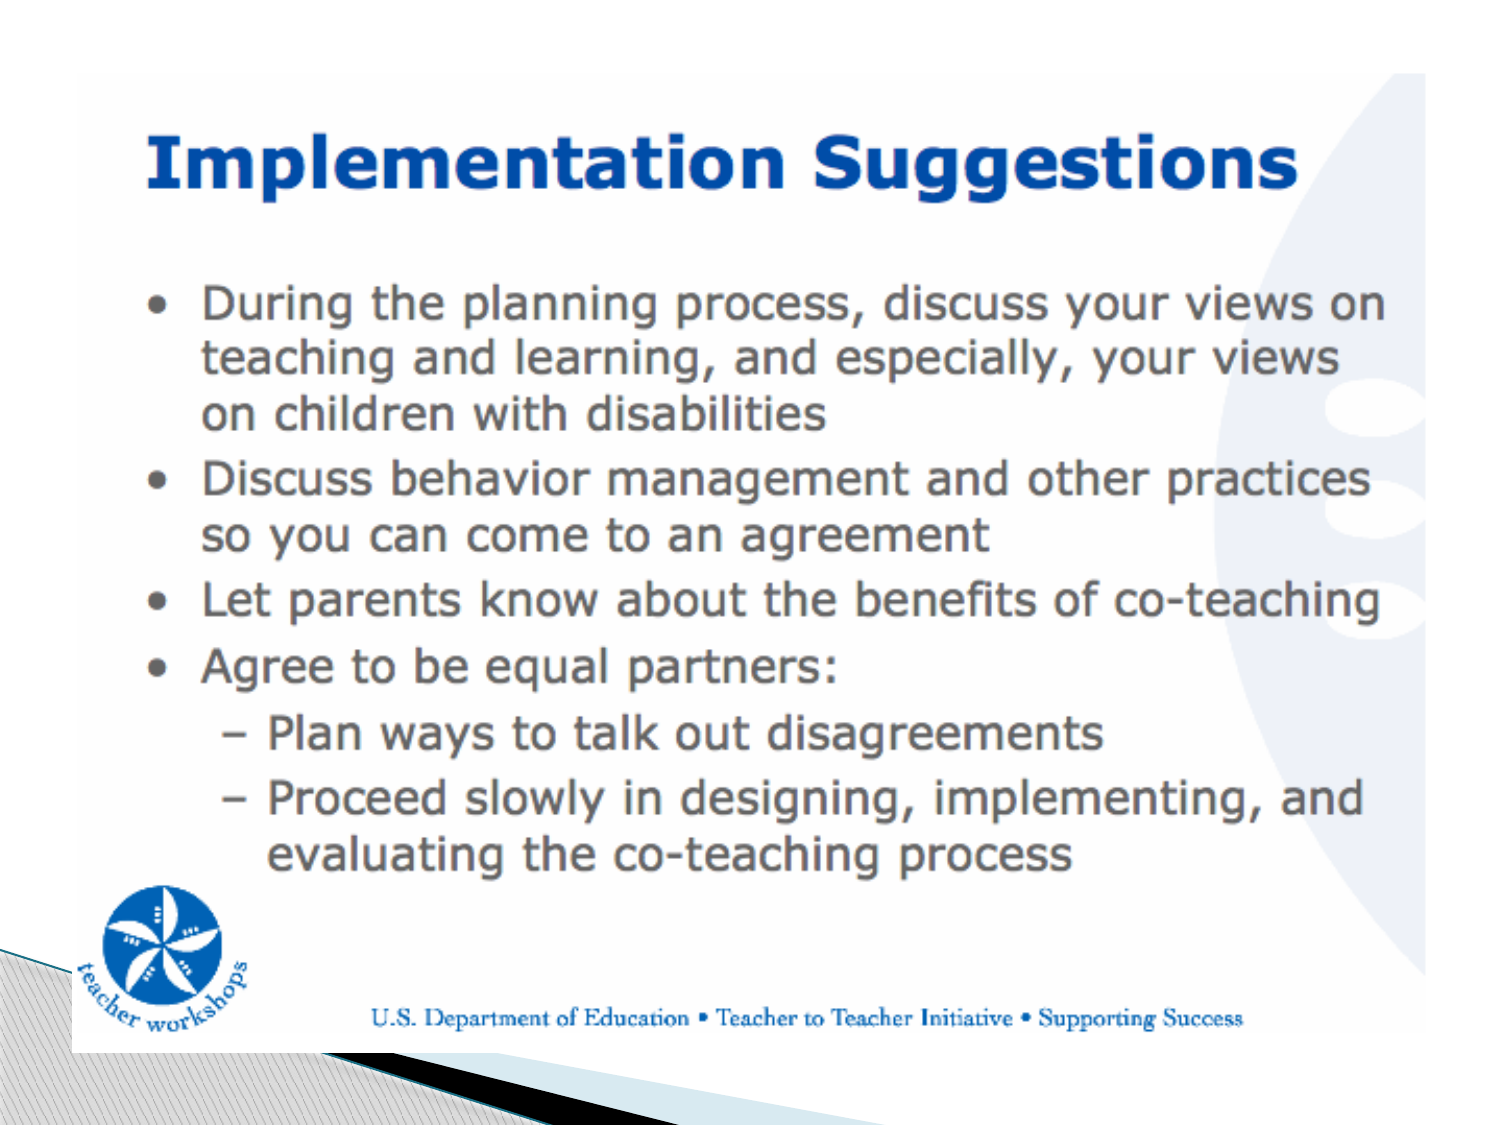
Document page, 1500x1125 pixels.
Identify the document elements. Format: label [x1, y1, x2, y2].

picture [72, 72, 1428, 1053]
